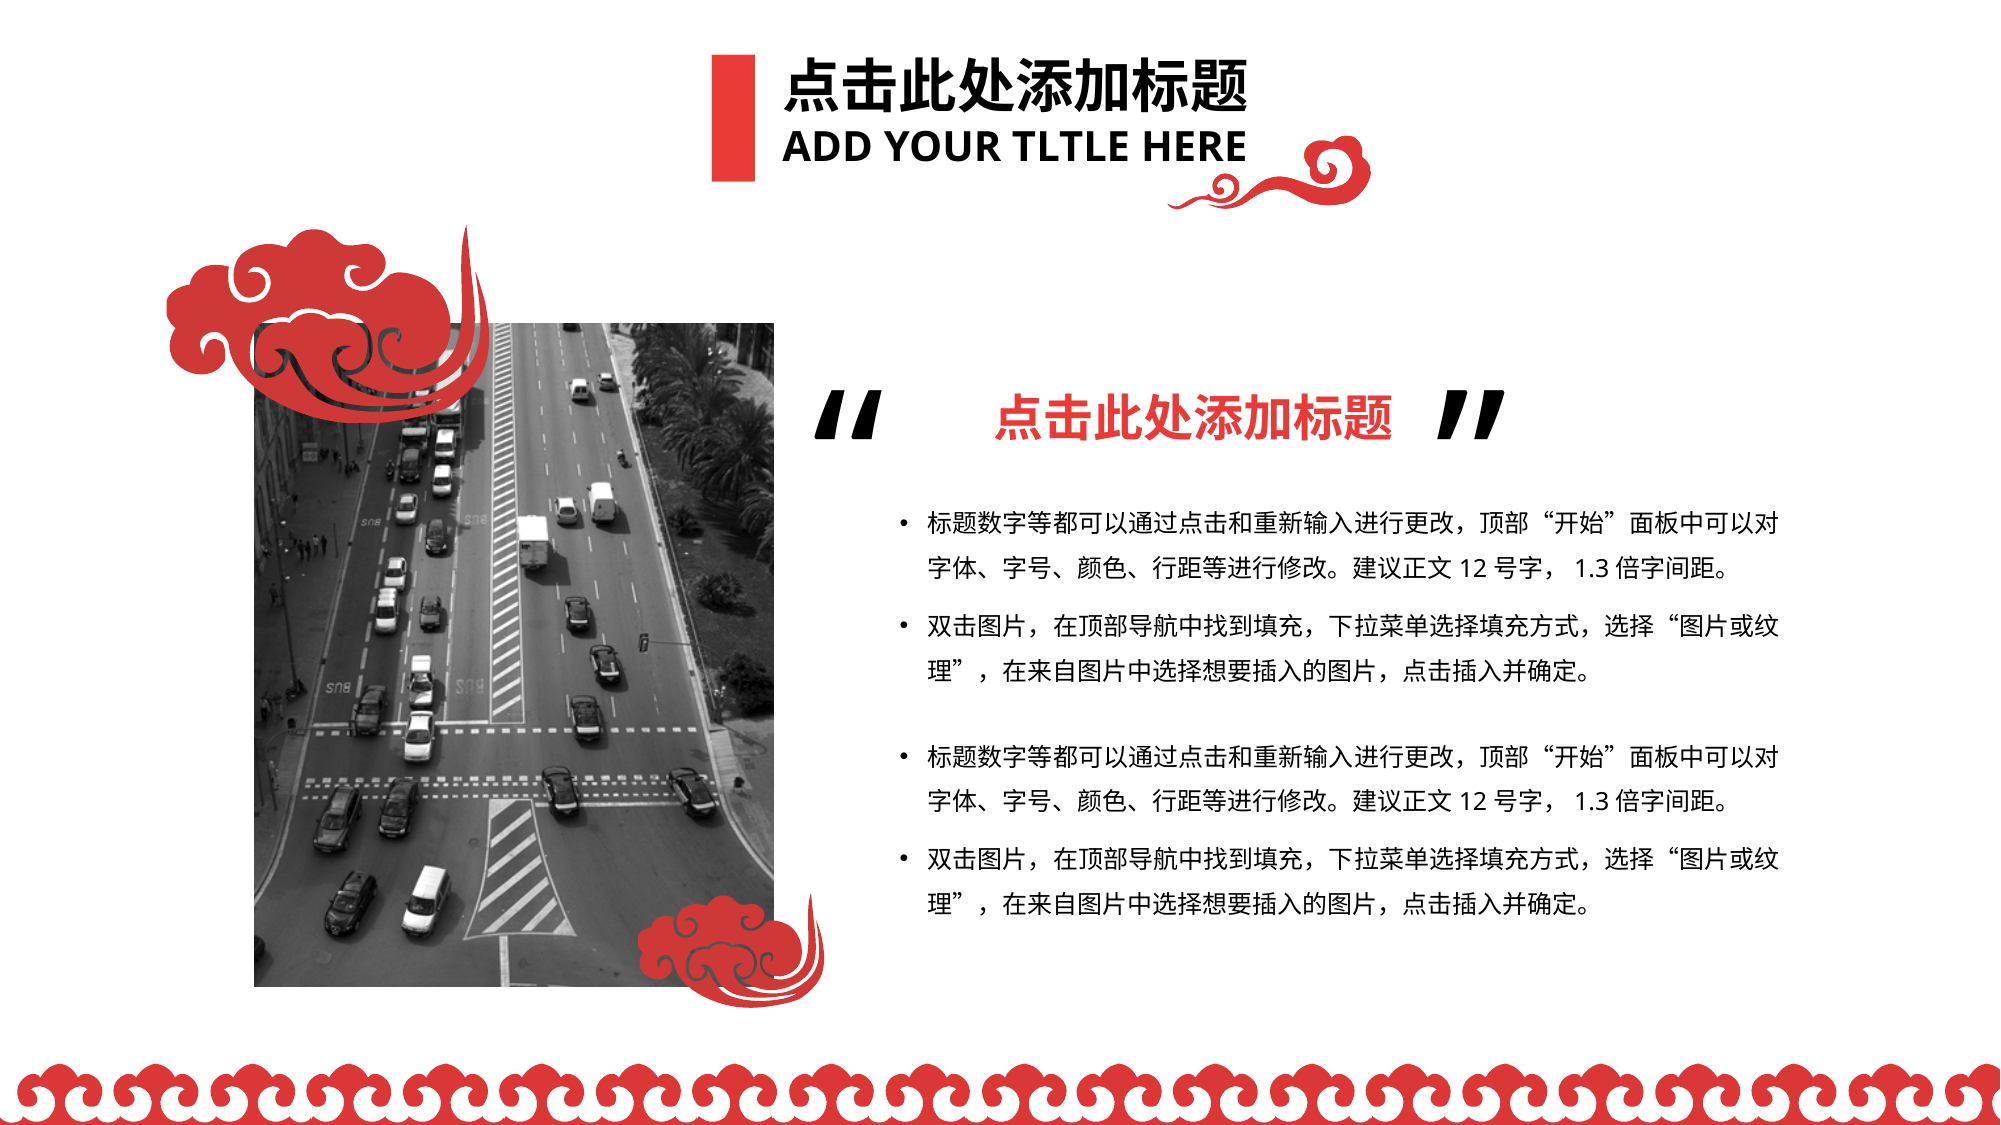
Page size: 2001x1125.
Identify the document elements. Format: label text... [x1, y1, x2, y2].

text_box 标题数字等都可以通过点击和重新输入进行更改，顶部“开始”面板中可以对字体、字号、颜色、行距等进行修改。建议正文12号字，1.3倍字间距。 双击图片，在顶部导航中找到填充，下拉菜单选择填充方式，选择“图片或纹理”，在来自图片中选择想要插入的图片，点击插入并确定。 [883, 718, 1796, 926]
text_box ” [1396, 326, 1571, 485]
text_box “ [774, 326, 1006, 581]
text_box 标题数字等都可以通过点击和重新输入进行更改，顶部“开始”面板中可以对字体、字号、颜色、行距等进行修改。建议正文12号字，1.3倍字间距。 双击图片，在顶部导航中找到填充，下拉菜单选择填充方式，选择“图片或纹理”，在来自图片中选择想要插入的图片，点击插入并确定。 [883, 485, 1796, 693]
text_box 点击此处添加标题 ADD YOUR TLTLE HERE [767, 41, 1505, 177]
picture [166, 223, 825, 1008]
picture [1164, 147, 1372, 215]
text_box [0, 1061, 2000, 1125]
text_box [711, 54, 756, 182]
text_box 点击此处添加标题 [978, 379, 1447, 455]
